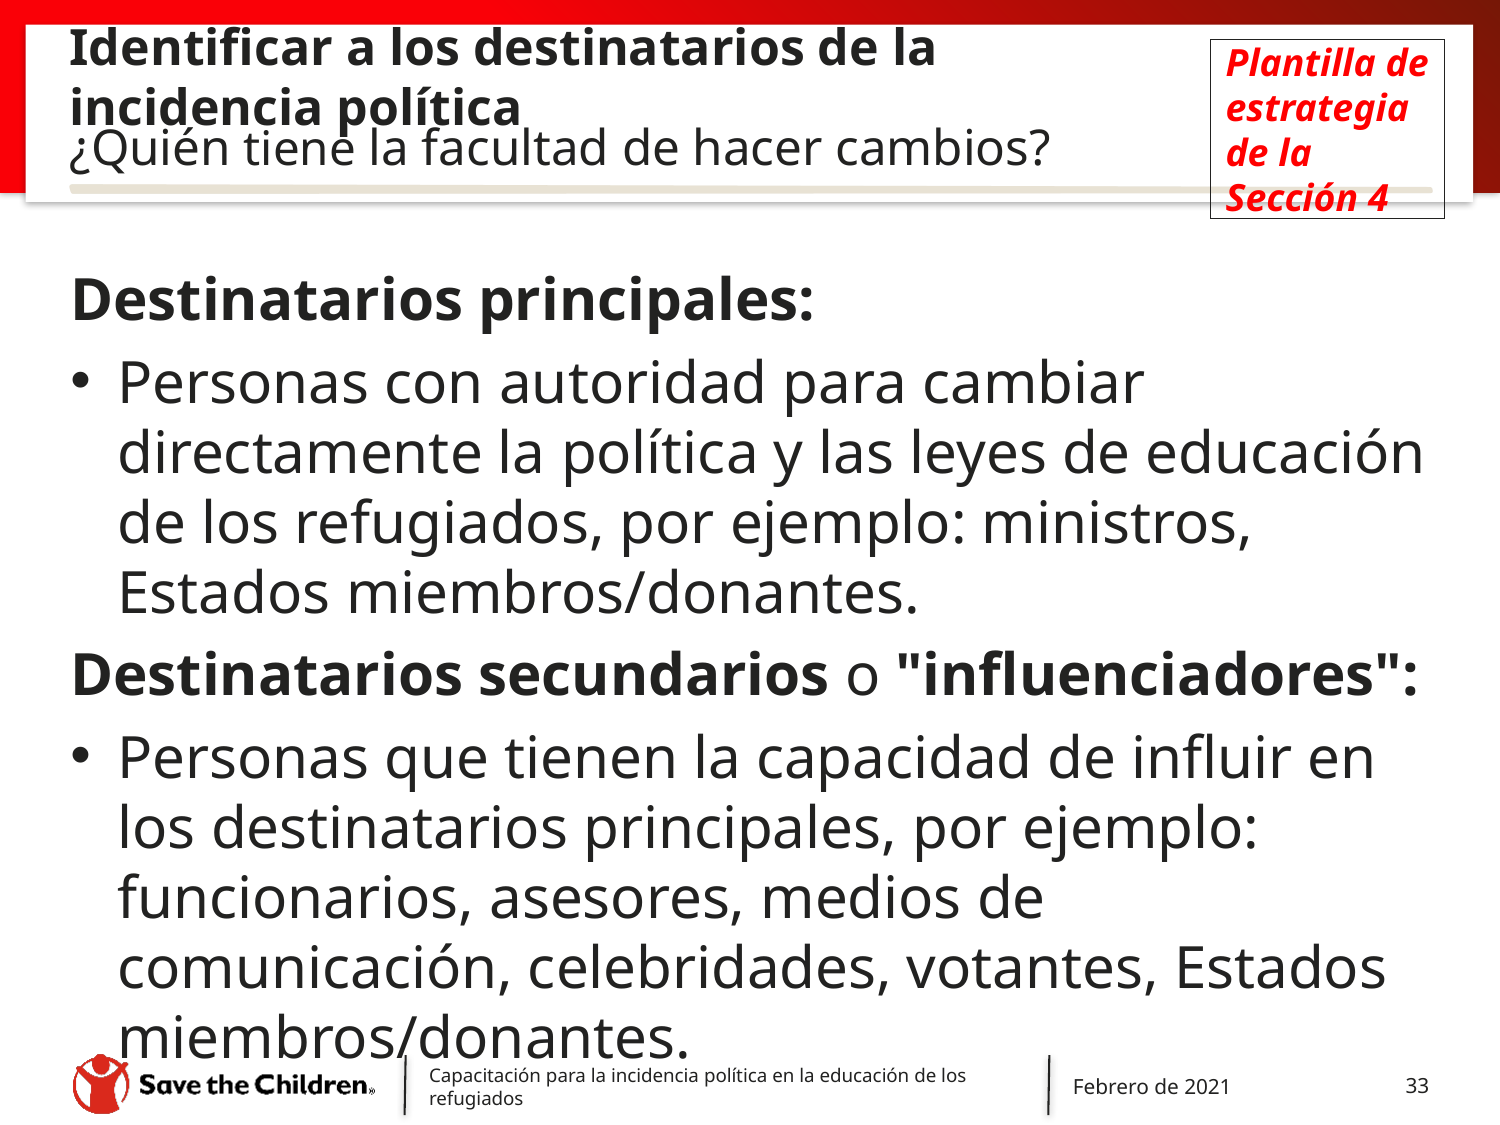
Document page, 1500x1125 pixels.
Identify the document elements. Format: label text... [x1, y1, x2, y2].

text_box Plantilla de estrategia de la Sección 4 [1210, 39, 1445, 219]
picture [62, 1043, 386, 1125]
list ¿Quién tiene la facultad de hacer cambios? [69, 115, 1210, 176]
picture [69, 184, 1210, 194]
slide_number 33 [1317, 1056, 1445, 1117]
list Destinatarios principales: Personas con autoridad para cambiar directamente la política y las leyes de educación de los refugiados, por ejemplo: ministros, Estados miembros/donantes. Destinatarios secundarios o "influenciadores": Personas que tienen la capacidad de influir en los destinatarios principales, por ejemplo: funcionarios, asesores, medios de comunicación, celebridades, votantes, Estados miembros/donantes. [70, 262, 1428, 1035]
title Identificar a los destinatarios de la incidencia política [69, 33, 1188, 115]
footer Capacitación para la incidencia política en la educación de los refugiados [414, 1056, 1042, 1117]
slide_number Febrero de 2021 [1057, 1056, 1317, 1117]
